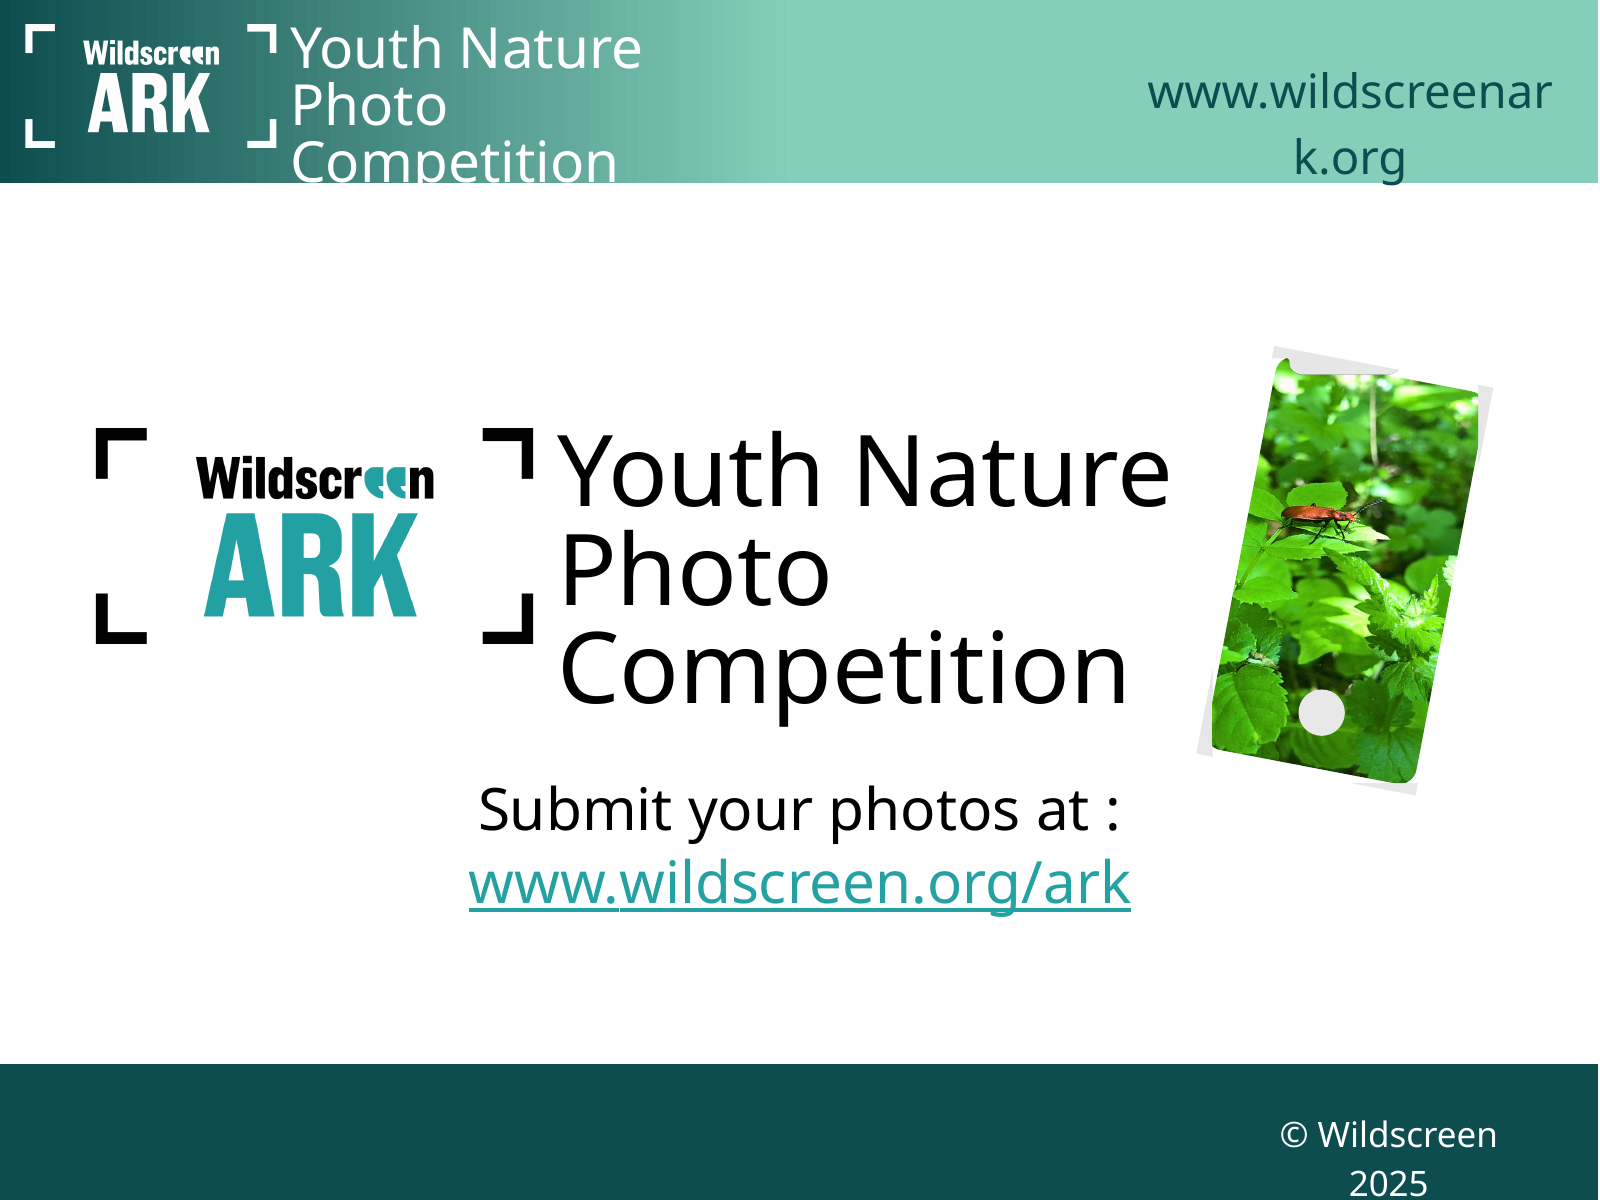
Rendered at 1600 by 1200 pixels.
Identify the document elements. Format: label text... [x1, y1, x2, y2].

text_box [95, 428, 1191, 644]
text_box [25, 23, 658, 149]
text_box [0, 0, 1599, 184]
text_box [1196, 345, 1494, 796]
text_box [0, 1063, 1599, 1200]
text_box Submit your photos at : www.wildscreen.org/ark [317, 760, 1283, 925]
